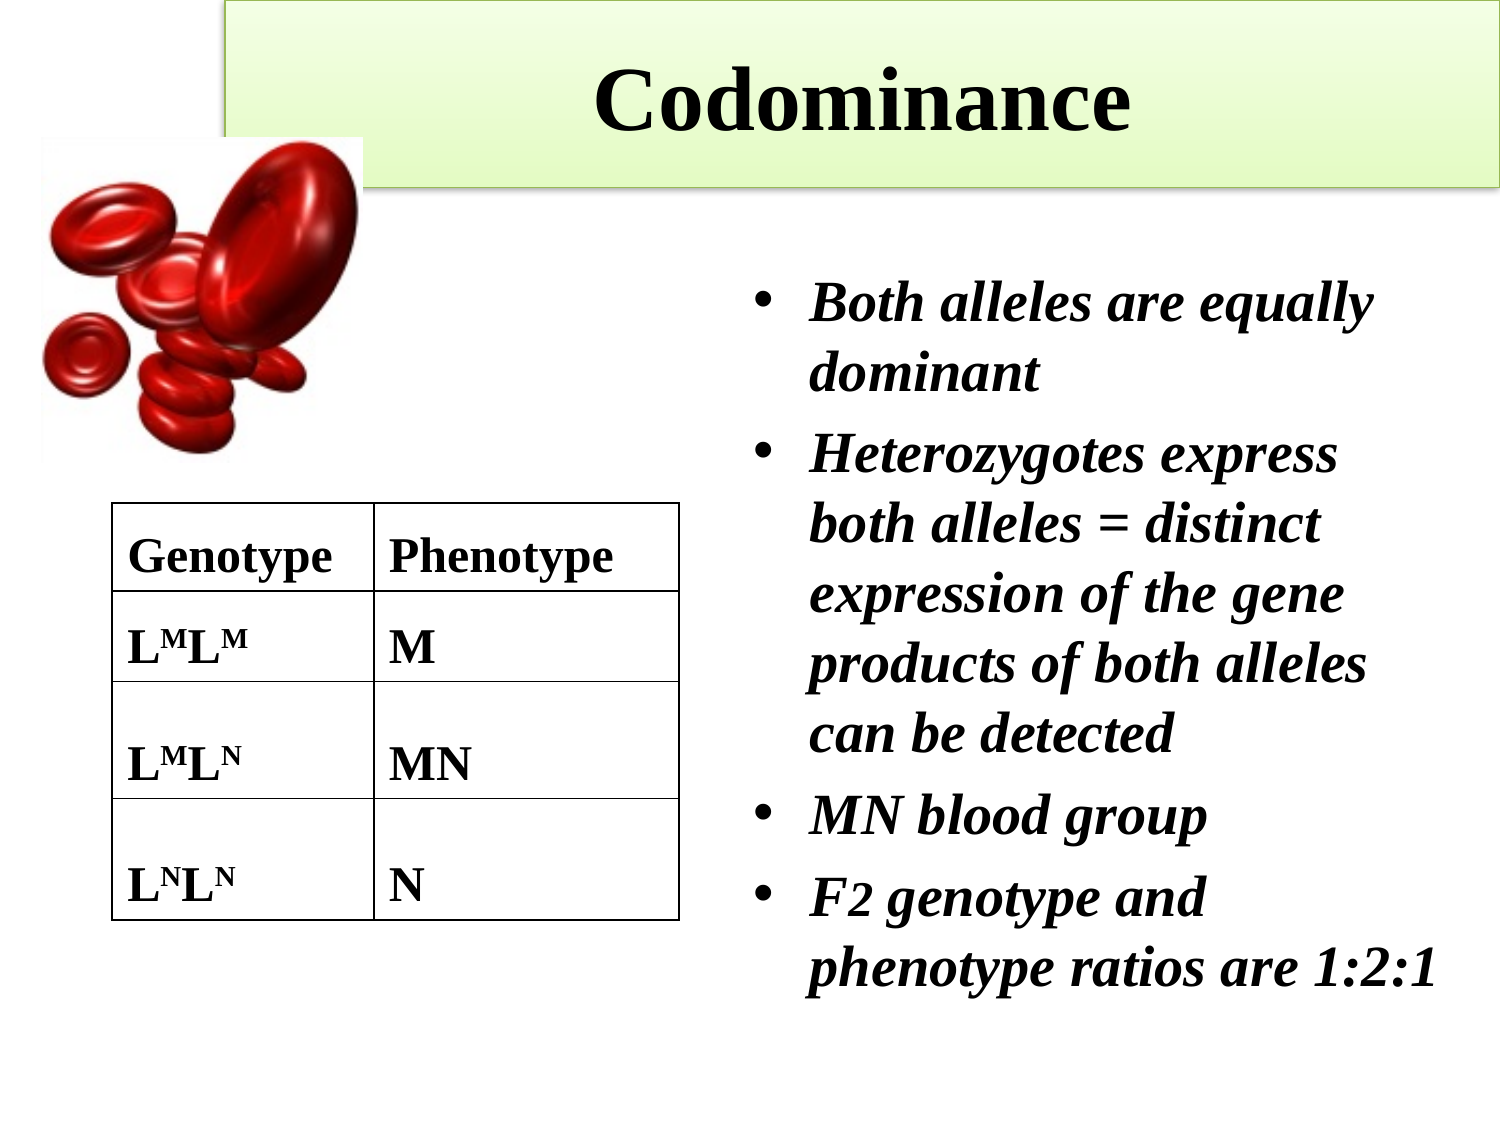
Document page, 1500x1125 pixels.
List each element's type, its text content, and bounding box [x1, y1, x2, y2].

table_cell LMLM [113, 592, 373, 681]
table_cell MN [375, 682, 678, 798]
table_cell M [375, 592, 678, 681]
table_cell LNLN [113, 799, 373, 919]
table_header Genotype [113, 504, 373, 590]
table_cell LMLN [113, 682, 373, 798]
list Both alleles are equally dominant Heterozygotes express both alleles = distinct expression of the gene products of both alleles can be detected MN blood group F2 genotype and phenotype ratios are 1:2:1 [738, 255, 1476, 1081]
picture [40, 136, 364, 463]
table_cell N [375, 799, 678, 919]
title Codominance [224, 0, 1500, 188]
table_header Phenotype [375, 504, 678, 590]
